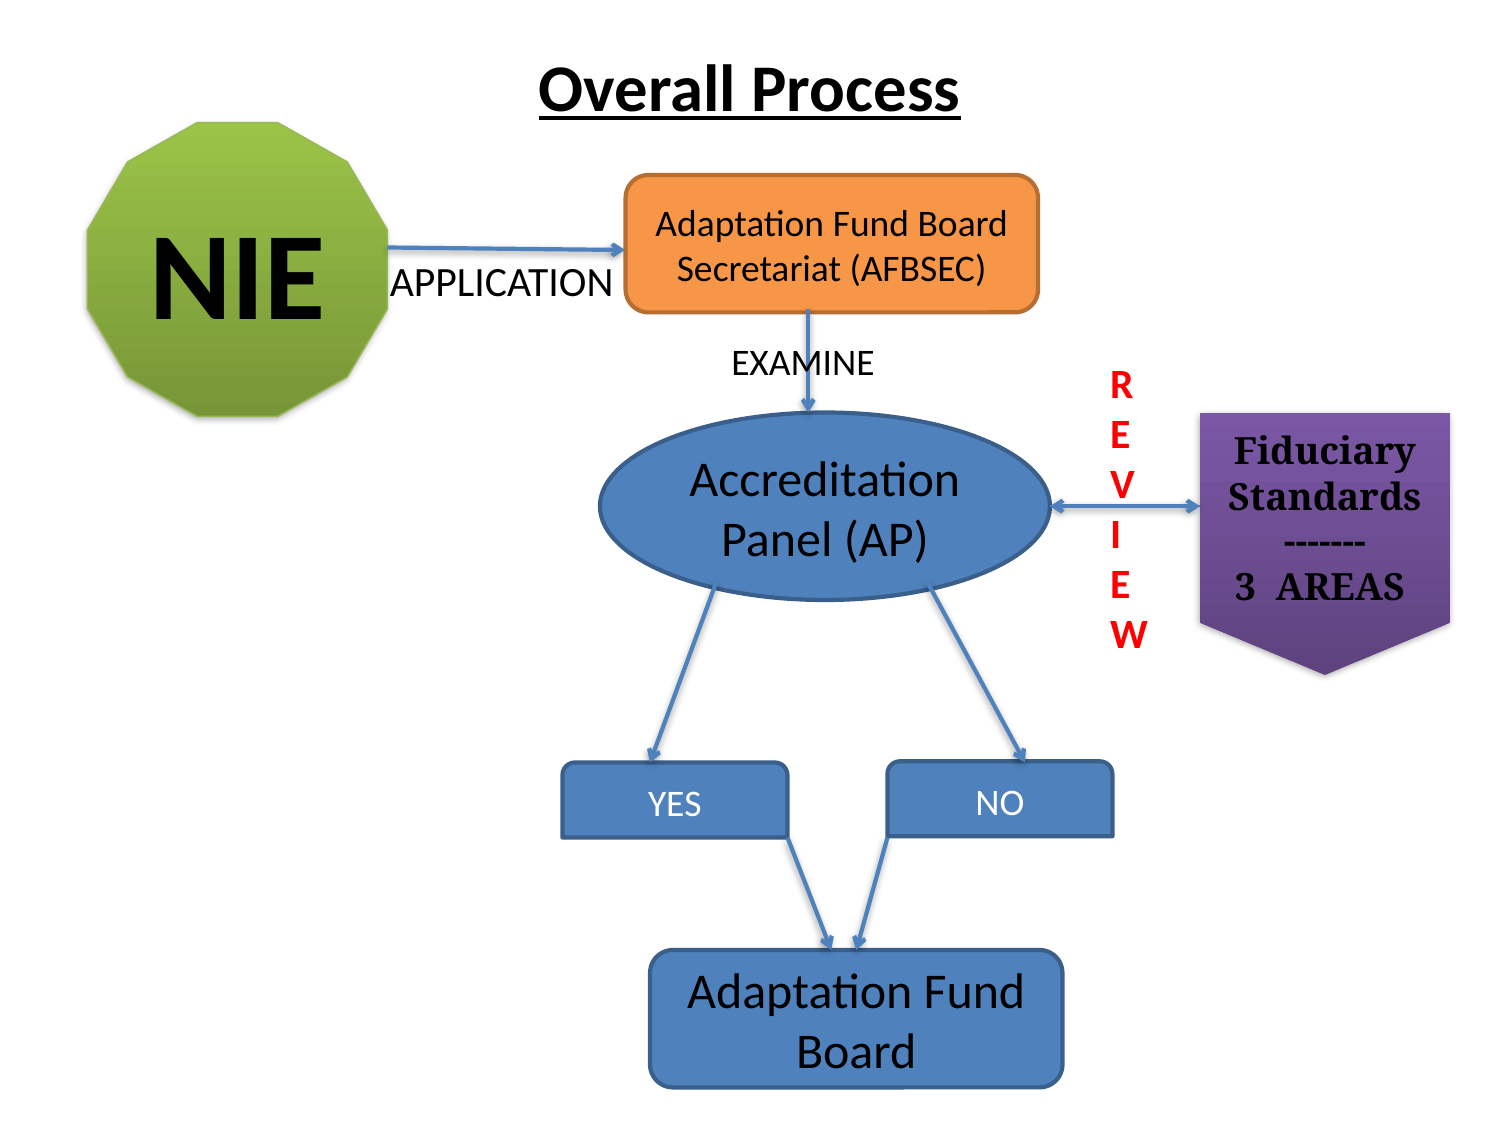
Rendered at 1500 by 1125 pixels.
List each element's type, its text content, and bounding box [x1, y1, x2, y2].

text_box Fiduciary Standards ------- 3 AREAS [1200, 412, 1450, 676]
text_box Adaptation Fund Board Secretariat (AFBSEC) [623, 172, 1041, 315]
text_box REVIEW [1100, 516, 1125, 664]
text_box EXAMINE [813, 330, 892, 390]
text_box Accreditation Panel (AP) [597, 410, 1052, 603]
text_box YES [560, 760, 790, 840]
text_box EXAMINE [716, 330, 803, 390]
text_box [787, 837, 832, 951]
subtitle Overall Process [24, 37, 1475, 1100]
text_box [855, 837, 888, 951]
text_box NO [885, 759, 1115, 839]
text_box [387, 247, 626, 251]
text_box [927, 581, 1026, 763]
text_box NIE [86, 121, 389, 418]
text_box REVIEW [1100, 349, 1125, 504]
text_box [649, 581, 717, 763]
text_box APPLICATION [375, 247, 638, 312]
text_box Adaptation Fund Board [647, 947, 1065, 1090]
